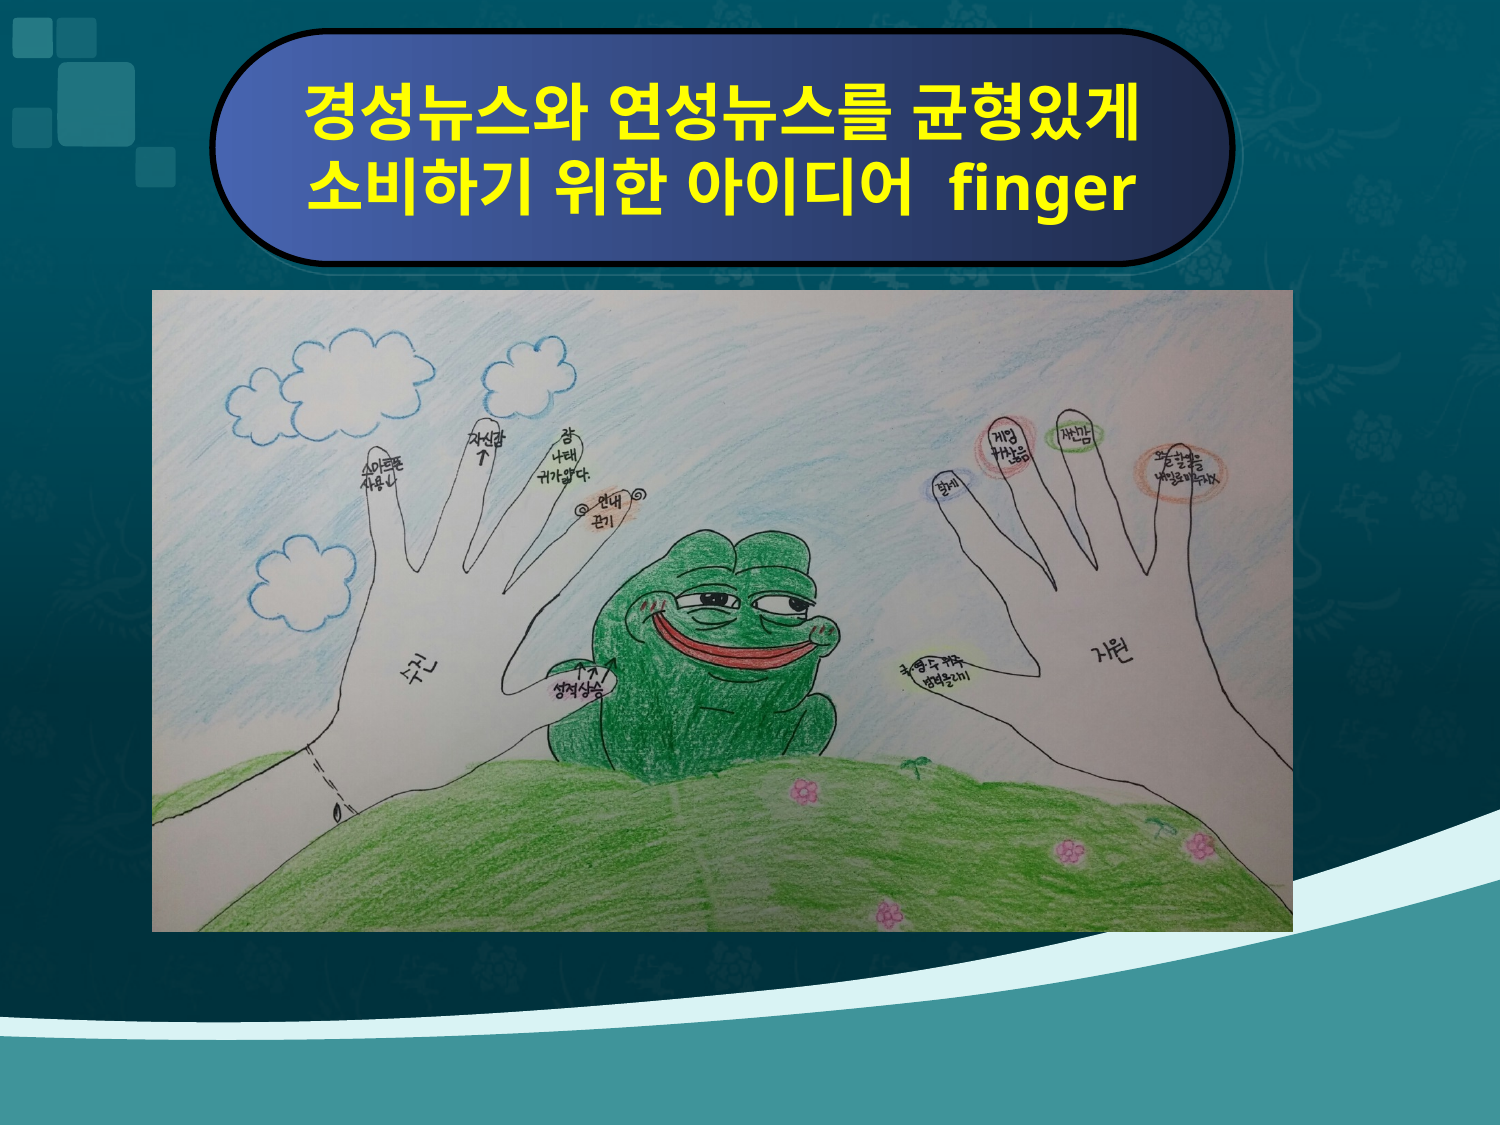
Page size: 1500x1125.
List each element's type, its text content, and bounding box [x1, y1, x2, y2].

text_box 경성뉴스와 연성뉴스를 균형있게 소비하기 위한 아이디어 finger [212, 31, 1233, 265]
picture [152, 290, 1293, 932]
text_box [334, 219, 1277, 289]
